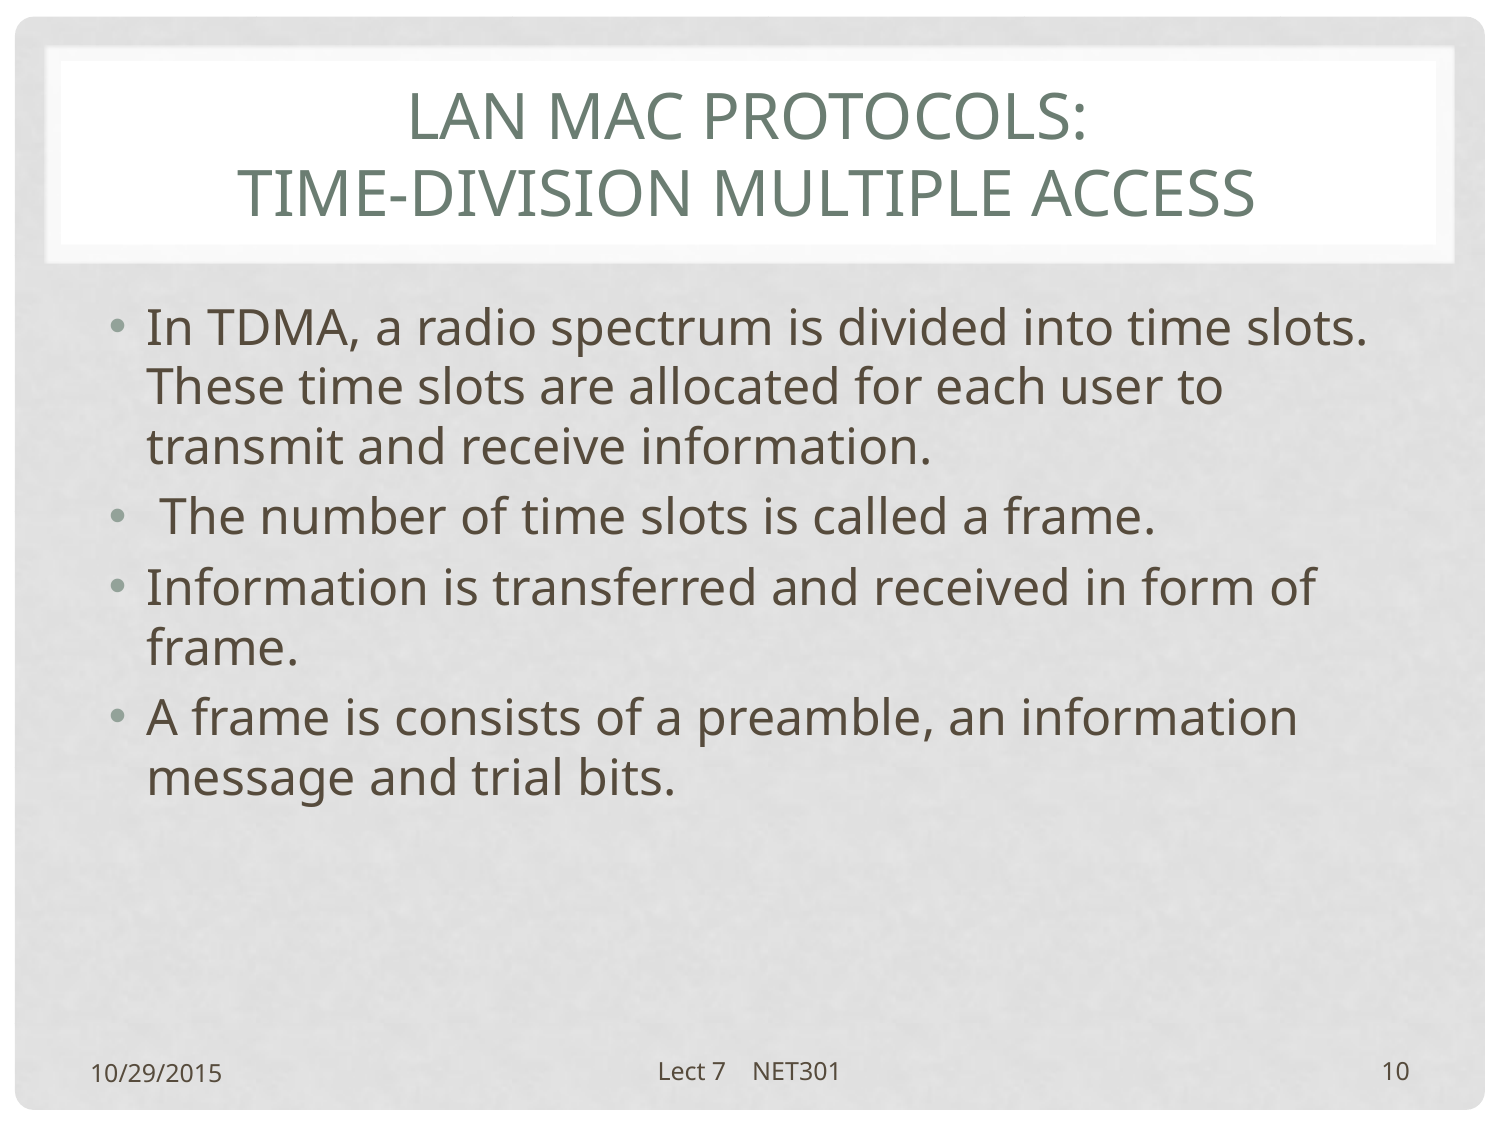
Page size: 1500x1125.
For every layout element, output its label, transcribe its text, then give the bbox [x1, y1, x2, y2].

footer Lect 7 NET301 [512, 1042, 988, 1103]
title LAN MAC protocols: Time-division multiple access [69, 66, 1425, 238]
list In TDMA, a radio spectrum is divided into time slots. These time slots are allocated for each user to transmit and receive information. The number of time slots is called a frame. Information is transferred and received in form of frame. A frame is consists of a preamble, an information message and trial bits. [75, 287, 1425, 1005]
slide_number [75, 1042, 425, 1103]
slide_number 10 [1074, 1042, 1425, 1103]
